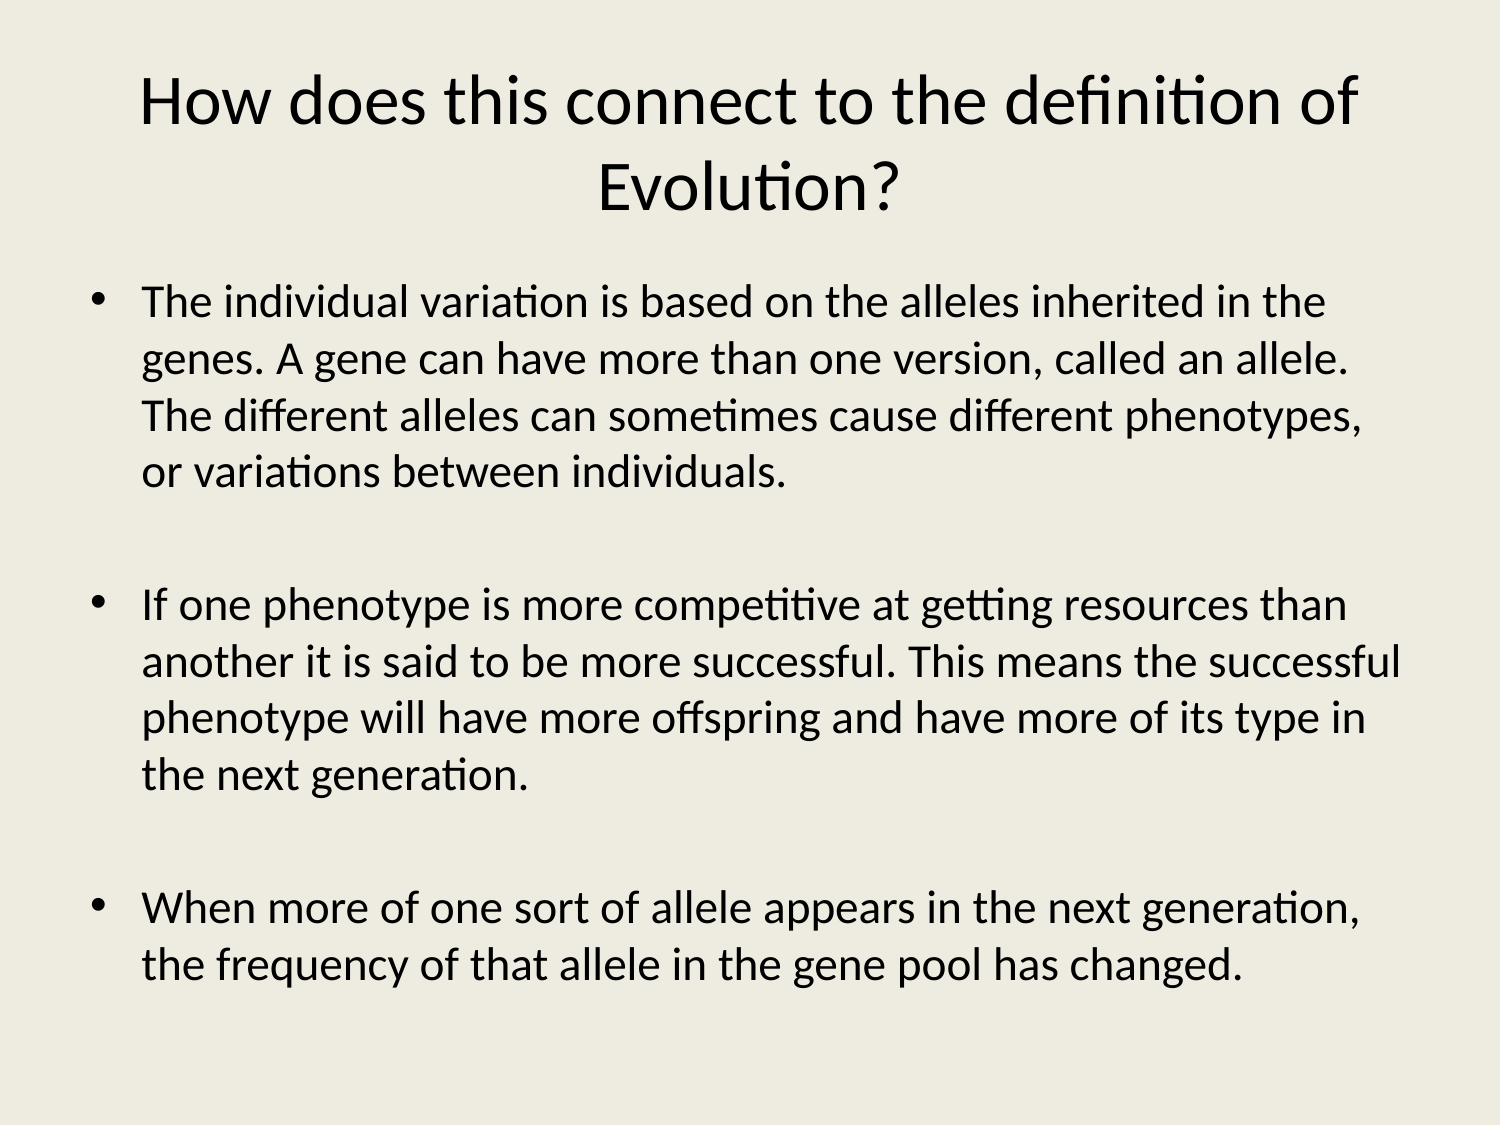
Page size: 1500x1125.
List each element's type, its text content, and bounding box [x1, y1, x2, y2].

title How does this connect to the definition of Evolution? [75, 45, 1425, 233]
list The individual variation is based on the alleles inherited in the genes. A gene can have more than one version, called an allele. The different alleles can sometimes cause different phenotypes, or variations between individuals. If one phenotype is more competitive at getting resources than another it is said to be more successful. This means the successful phenotype will have more offspring and have more of its type in the next generation. When more of one sort of allele appears in the next generation, the frequency of that allele in the gene pool has changed. [75, 262, 1425, 1005]
